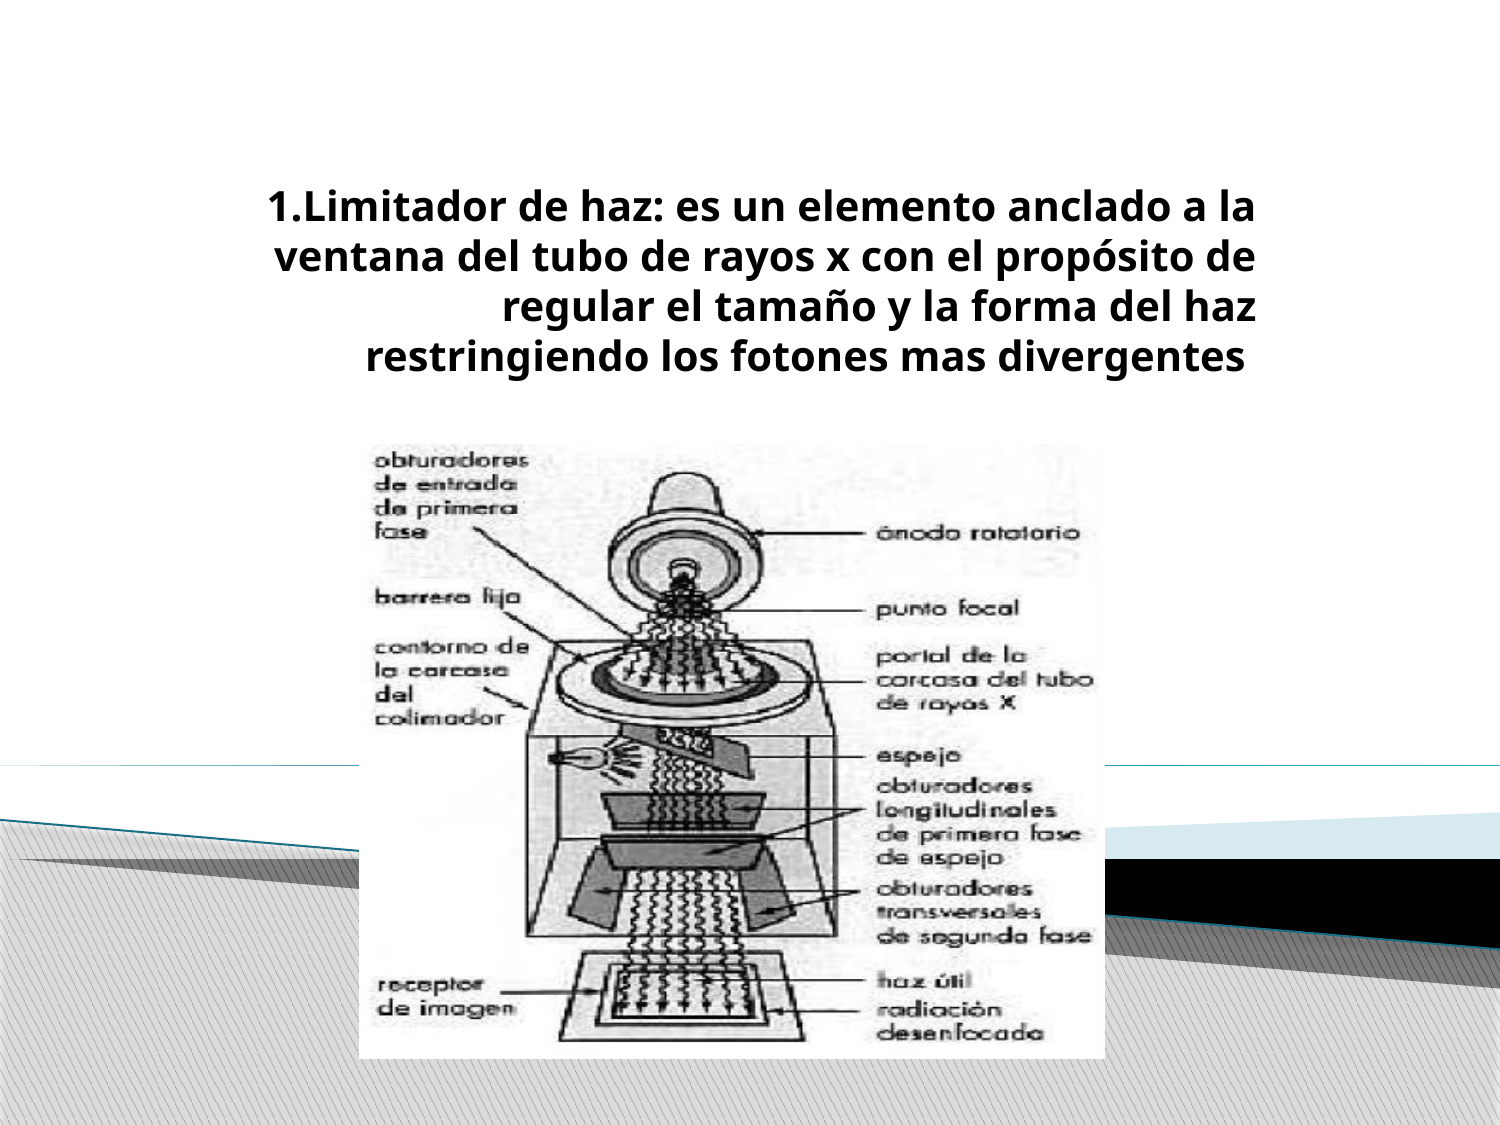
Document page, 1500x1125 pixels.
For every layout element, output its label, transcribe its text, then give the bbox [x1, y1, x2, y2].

picture [359, 444, 1500, 1059]
picture [5, 859, 225, 878]
subtitle 1.Limitador de haz: es un elemento anclado a la ventana del tubo de rayos x con el propósito de regular el tamaño y la forma del haz restringiendo los fotones mas divergentes [225, 172, 1275, 925]
